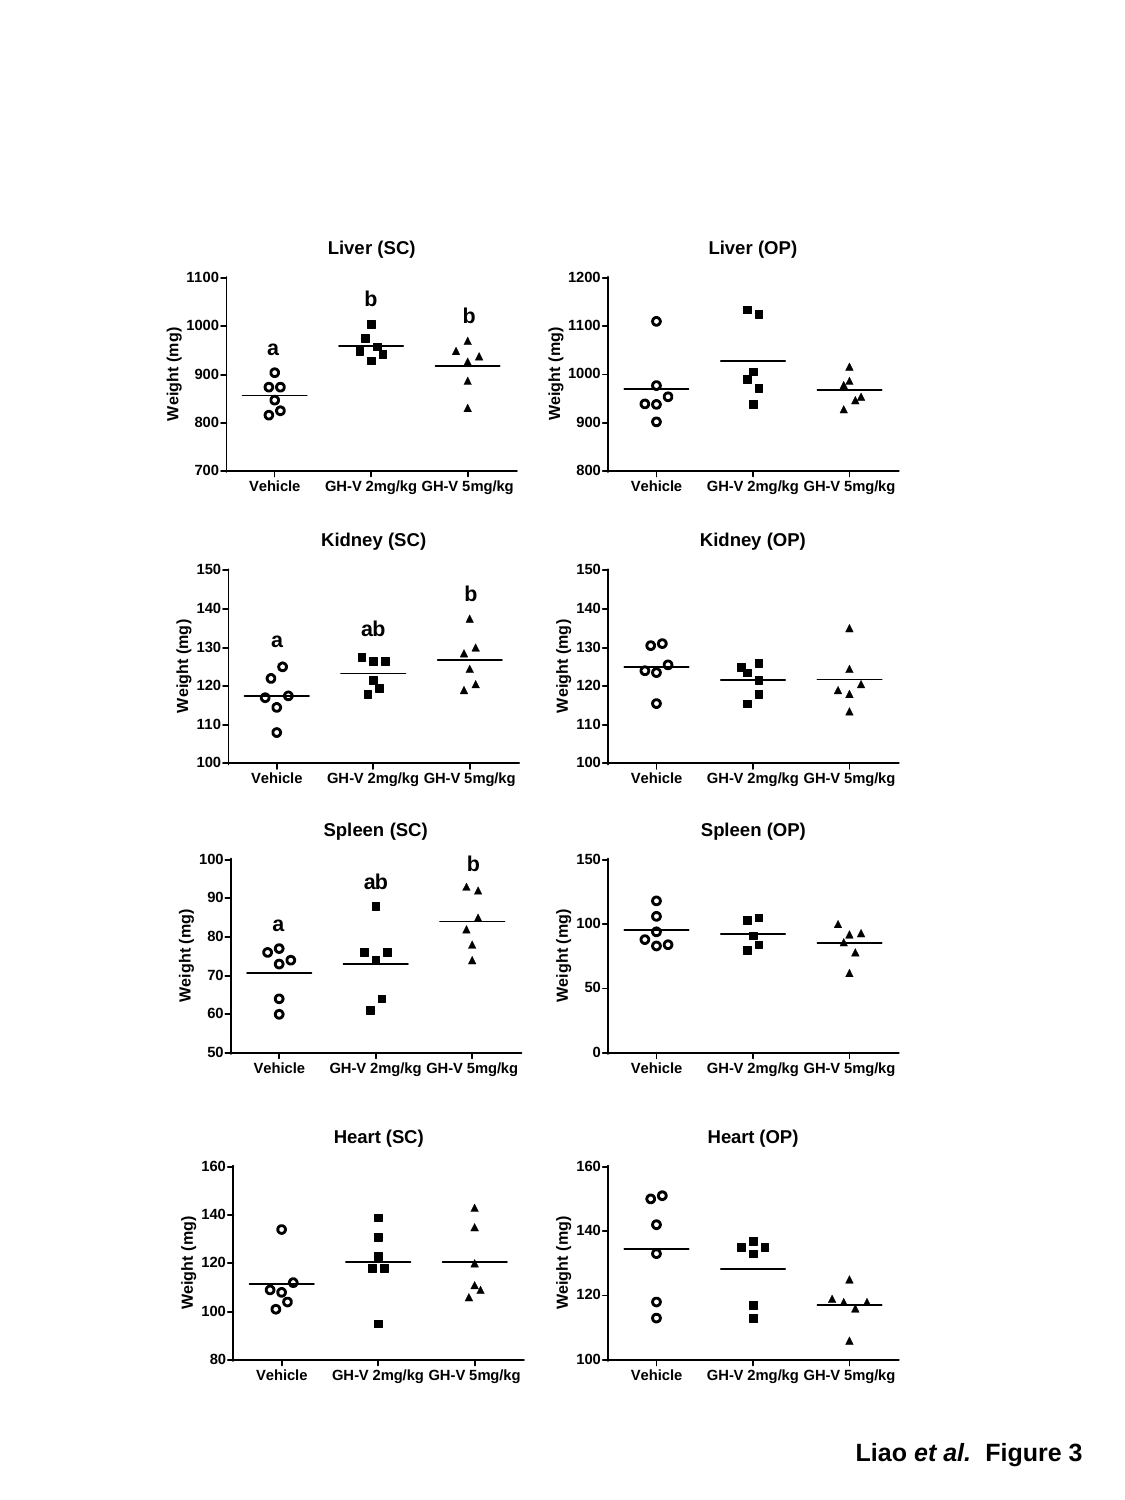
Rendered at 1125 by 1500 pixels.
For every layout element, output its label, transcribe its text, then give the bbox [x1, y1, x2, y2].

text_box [132, 206, 960, 1418]
text_box Liao et al. Figure 3 [840, 1428, 1098, 1474]
